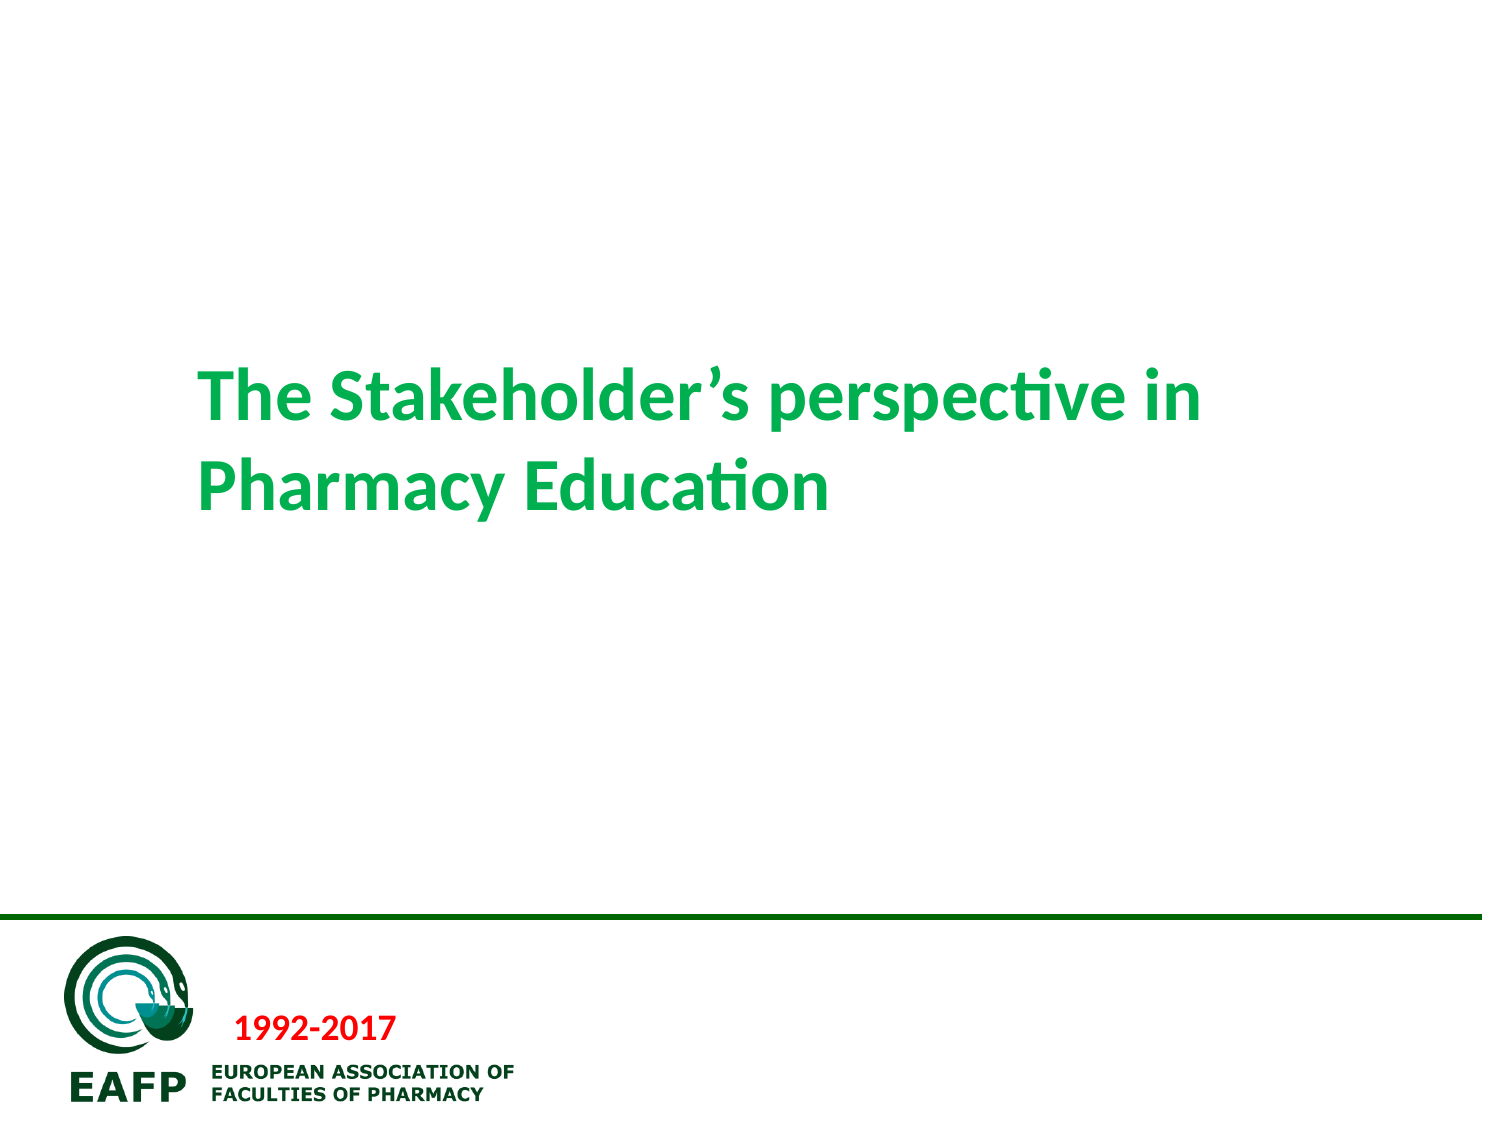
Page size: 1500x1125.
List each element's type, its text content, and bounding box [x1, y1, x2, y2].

text_box The Stakeholder’s perspective in Pharmacy Education [182, 338, 1341, 533]
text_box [64, 936, 514, 1125]
